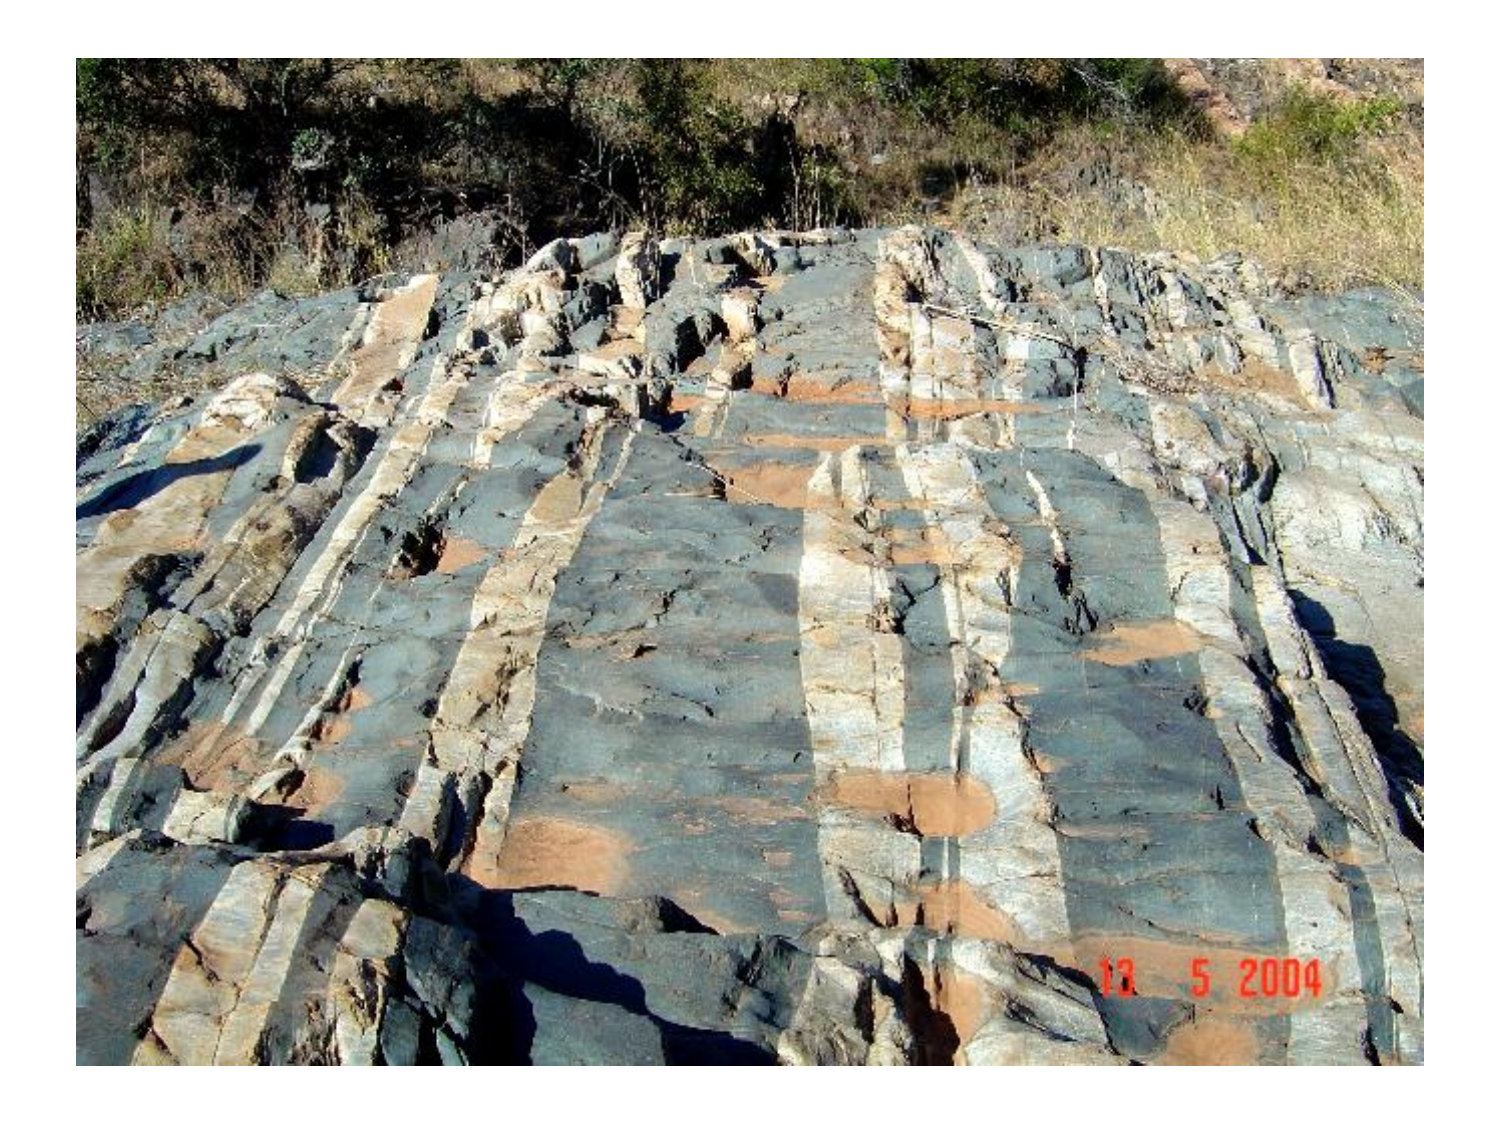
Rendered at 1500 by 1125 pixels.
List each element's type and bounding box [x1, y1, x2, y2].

picture [75, 58, 1425, 1067]
